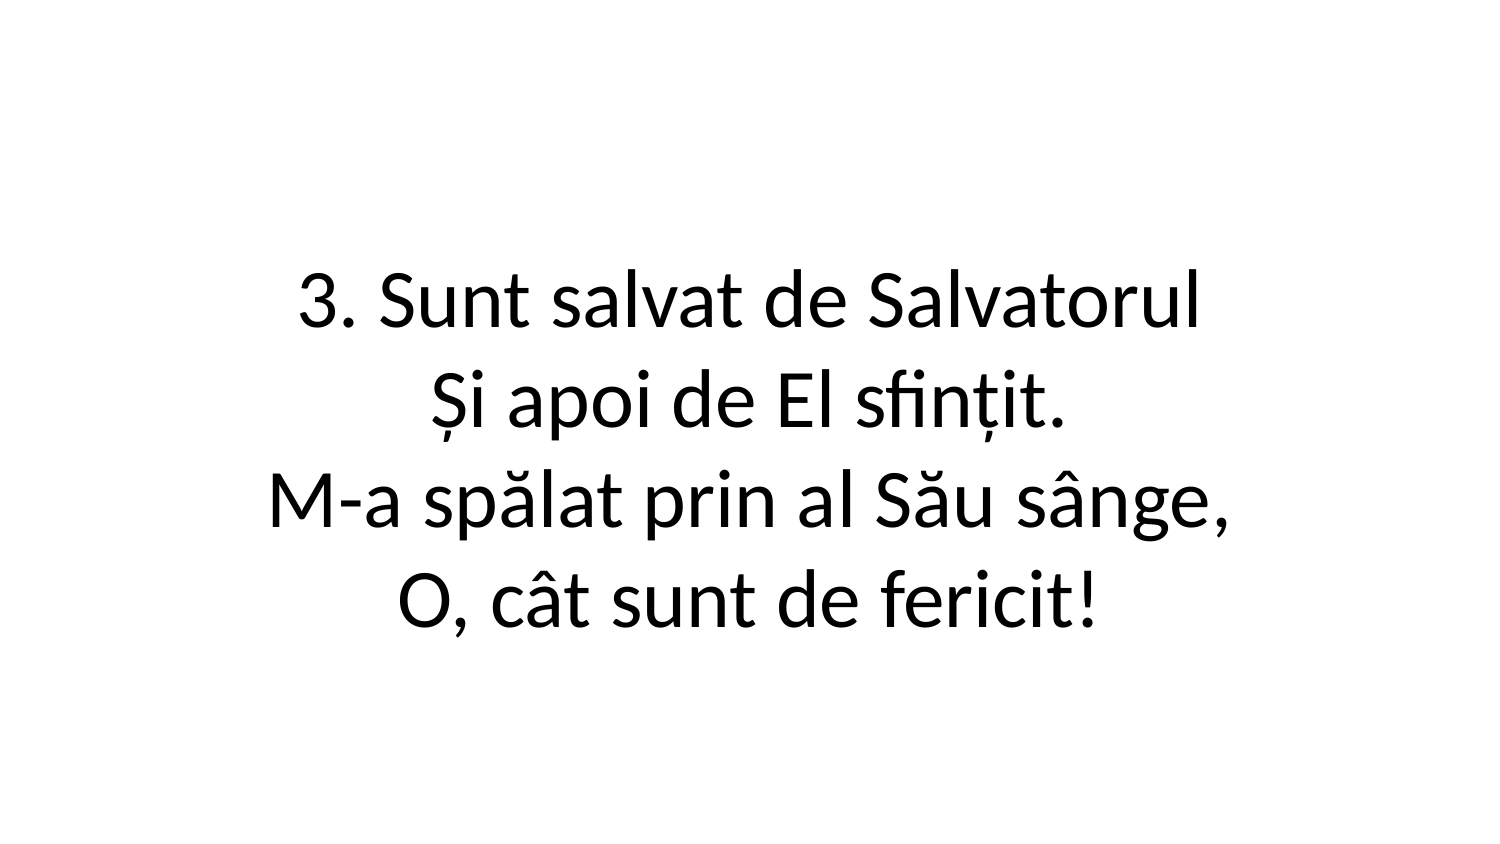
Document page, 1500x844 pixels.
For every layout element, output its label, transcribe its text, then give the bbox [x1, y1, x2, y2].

text_box 3. Sunt salvat de Salvatorul Și apoi de El sfințit. M-a spălat prin al Său sânge, O, cât sunt de fericit! [251, 192, 1248, 652]
